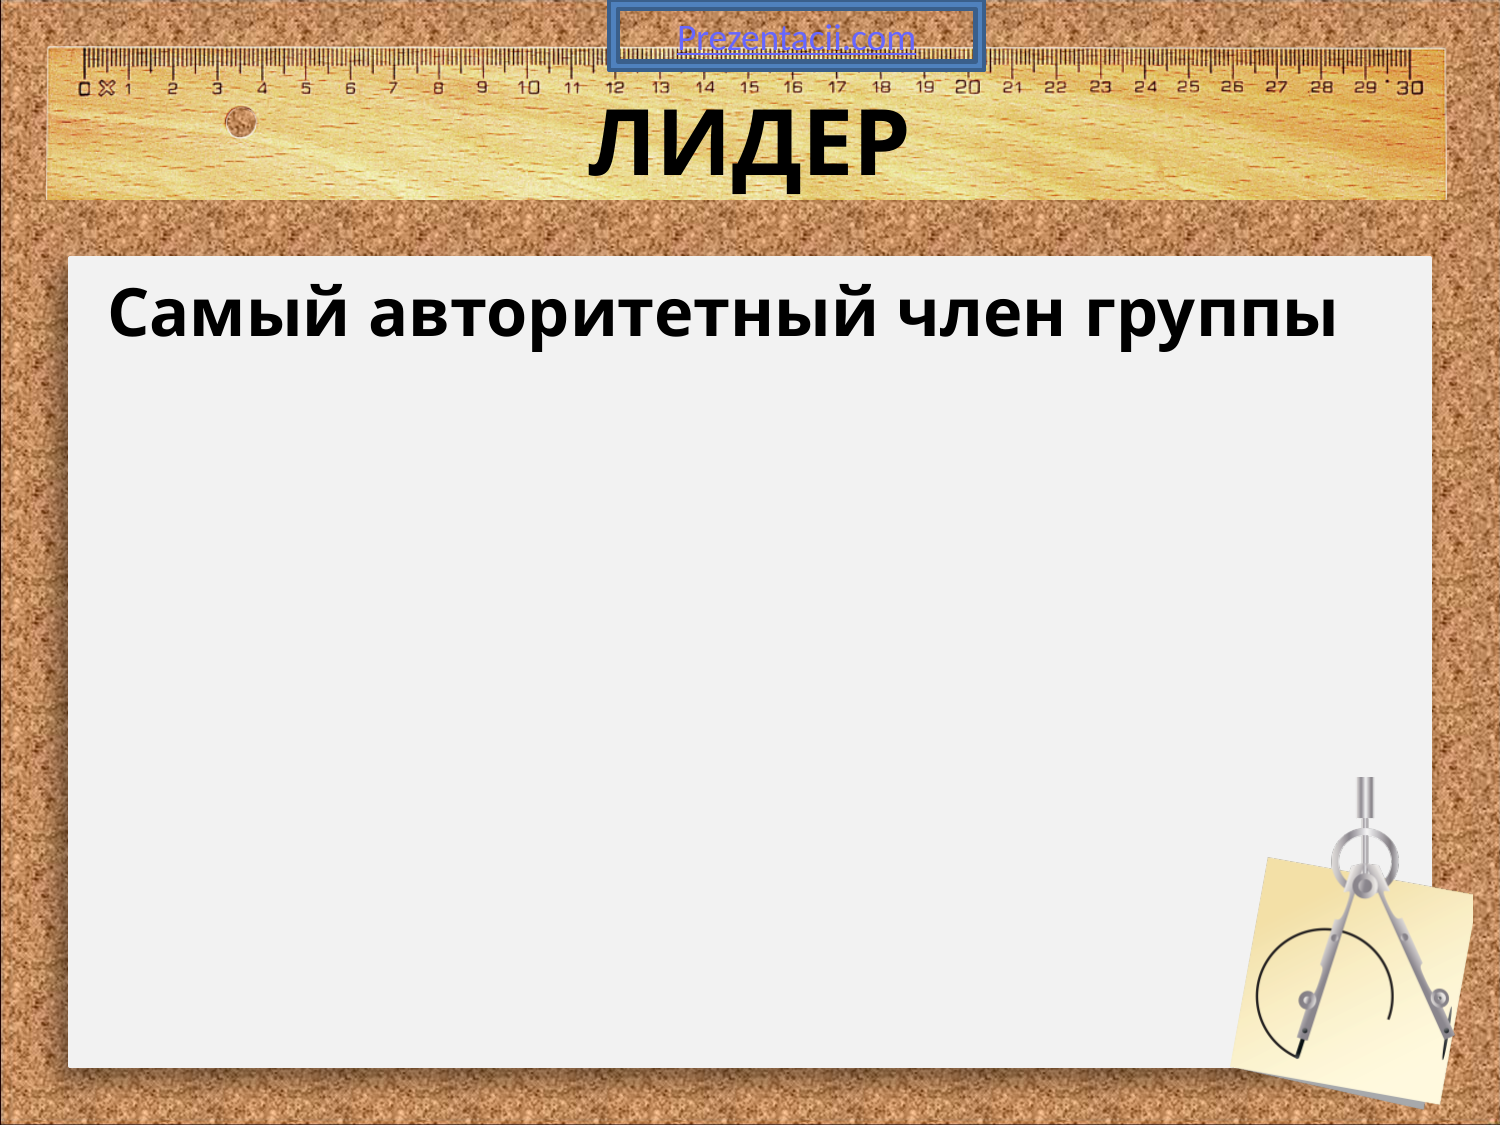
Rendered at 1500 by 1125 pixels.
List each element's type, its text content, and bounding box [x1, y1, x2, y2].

picture [620, 11, 973, 44]
title ЛИДЕР [74, 44, 1426, 233]
list Самый авторитетный член группы [74, 262, 1426, 1006]
text_box Prezentacii.com [607, 0, 986, 72]
picture [0, 0, 1500, 1125]
